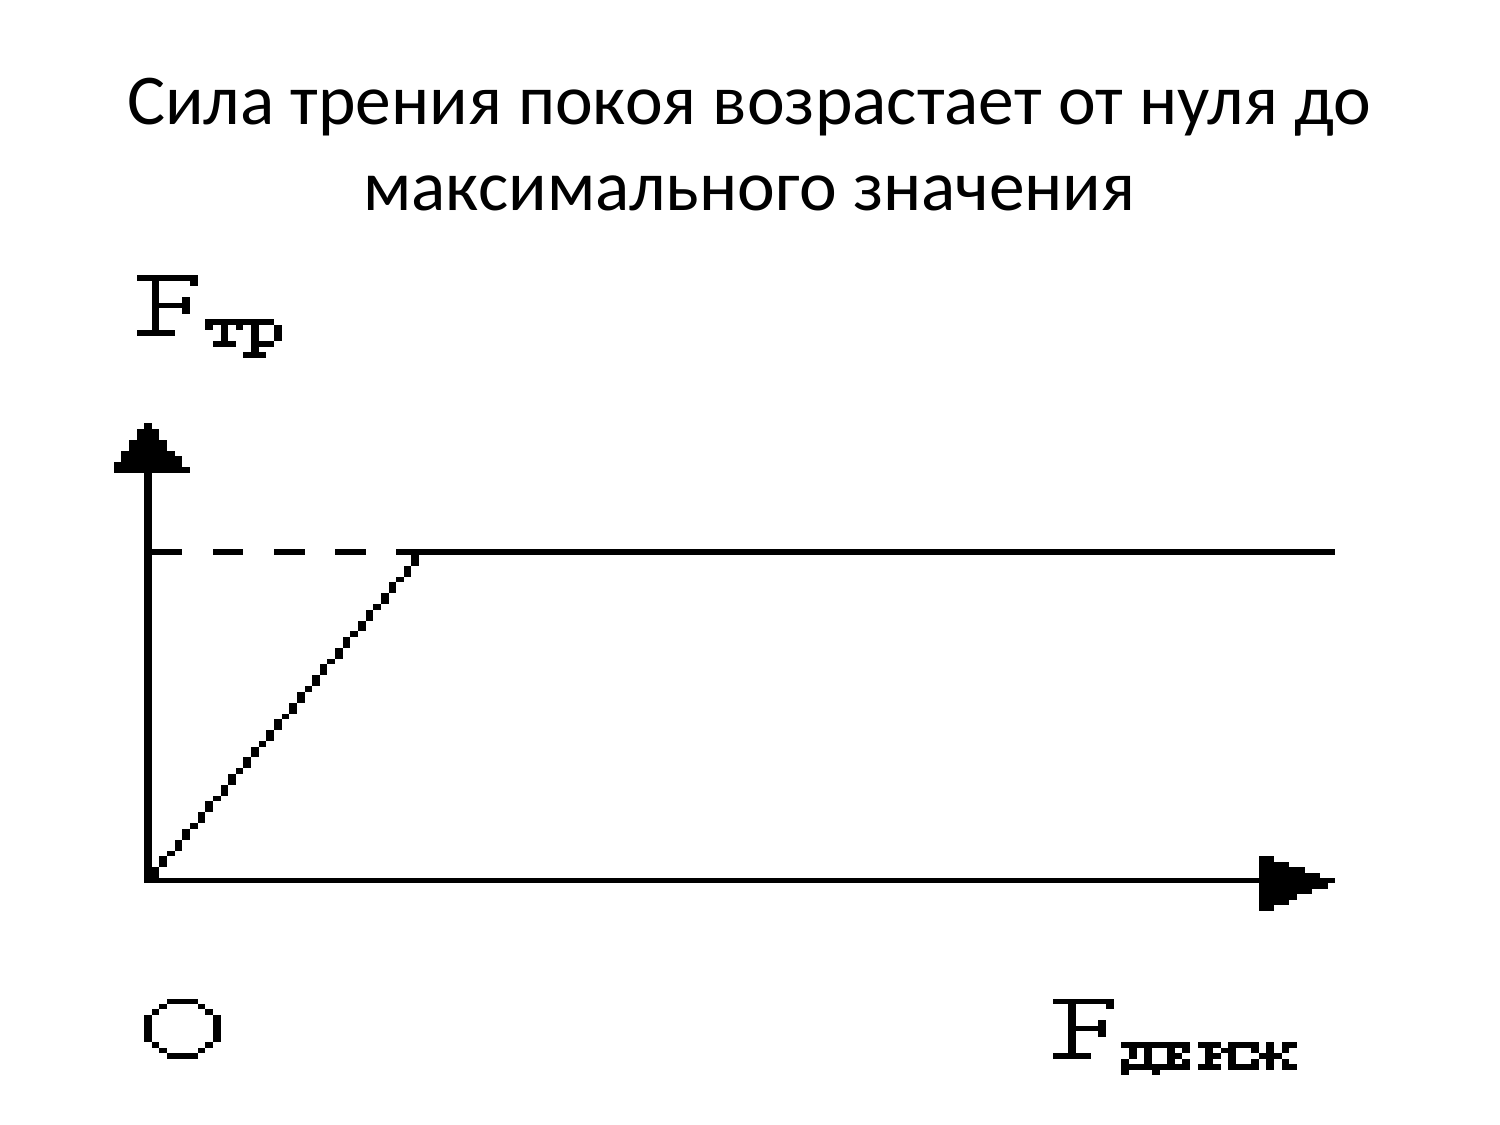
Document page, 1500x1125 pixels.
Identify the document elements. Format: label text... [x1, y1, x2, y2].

title Сила трения покоя возрастает от нуля до максимального значения [75, 45, 1425, 233]
picture [76, 243, 1412, 1125]
